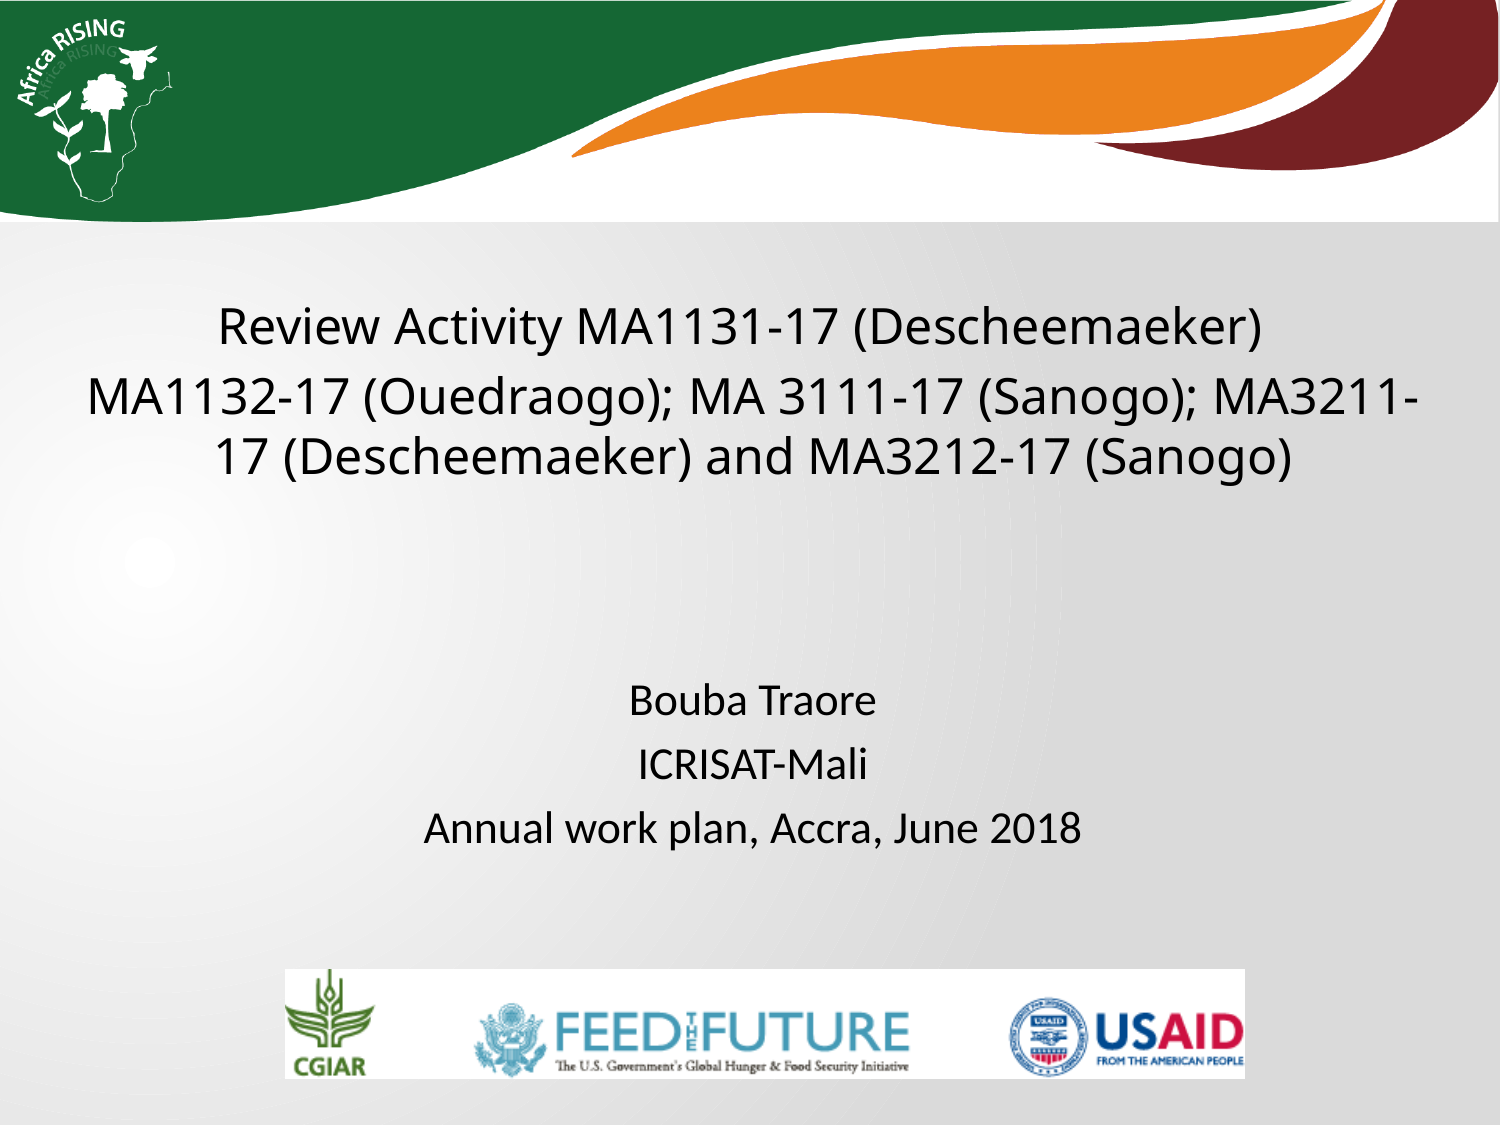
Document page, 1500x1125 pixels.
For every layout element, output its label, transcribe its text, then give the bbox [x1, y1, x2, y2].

list Bouba Traore ICRISAT-Mali Annual work plan, Accra, June 2018 [368, 662, 1119, 863]
picture [285, 969, 1245, 1079]
picture [0, 0, 1499, 222]
list Review Activity MA1131-17 (Descheemaeker) MA1132-17 (Ouedraogo); MA 3111-17 (Sanogo); MA3211-17 (Descheemaeker) and MA3212-17 (Sanogo) [24, 287, 1463, 550]
